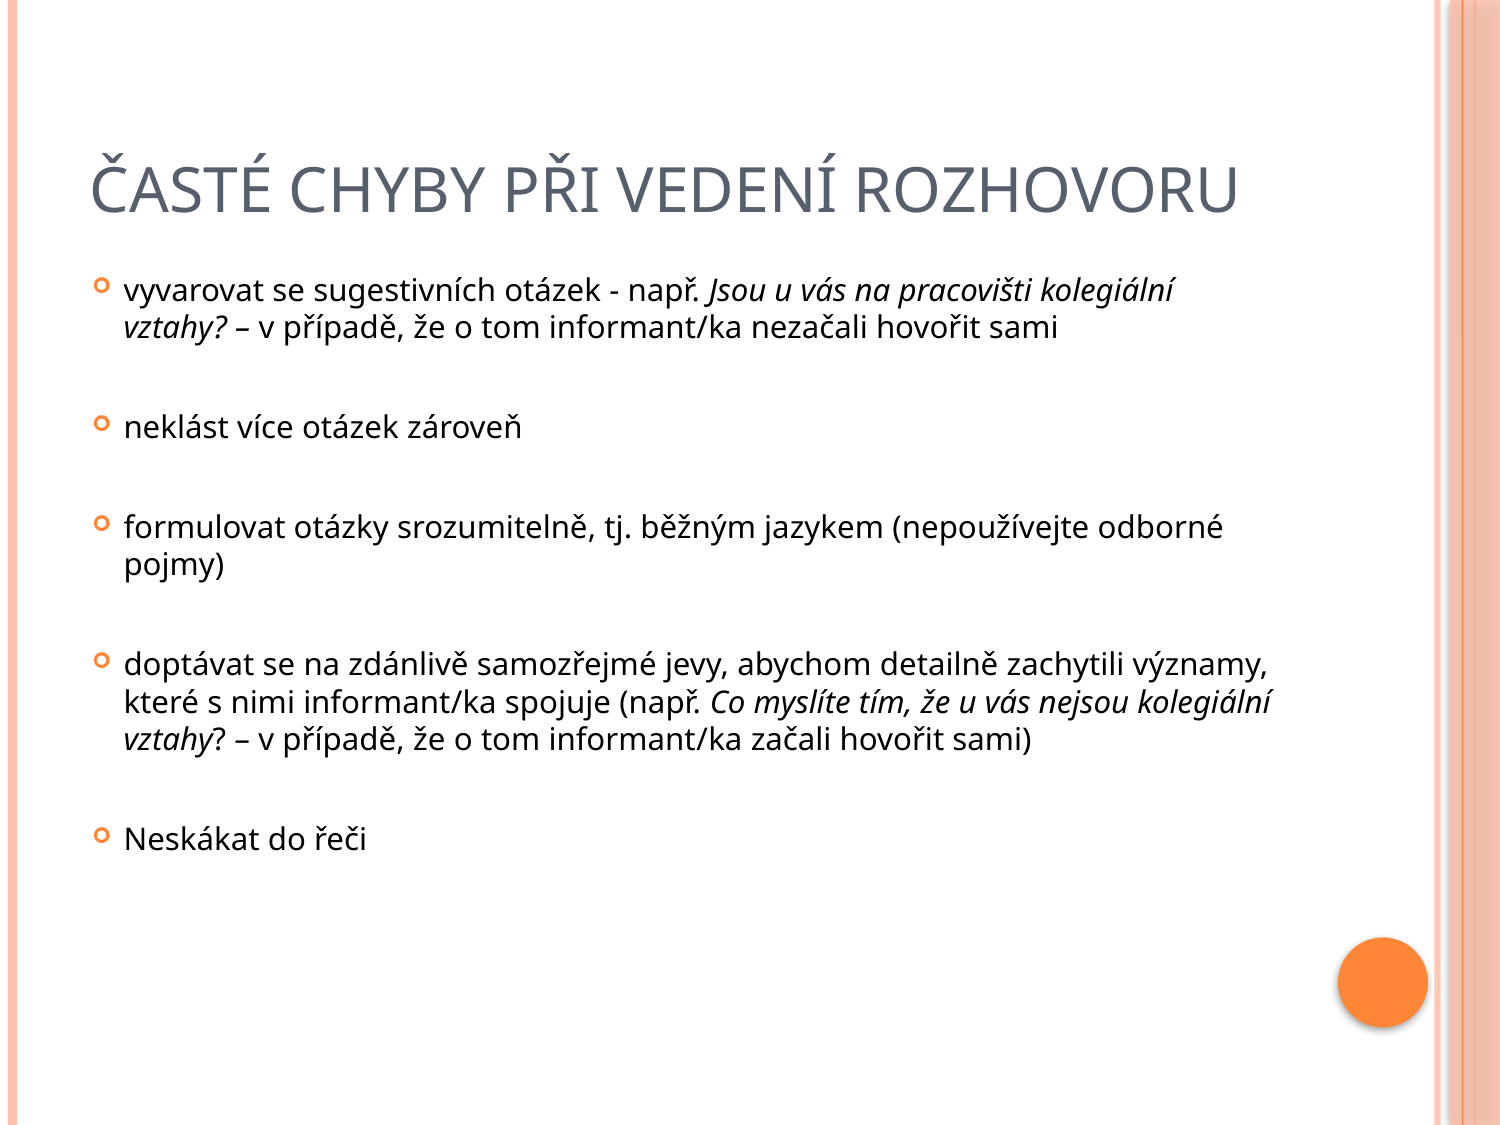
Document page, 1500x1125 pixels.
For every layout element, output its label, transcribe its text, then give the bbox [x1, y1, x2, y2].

title Časté chyby při vedení rozhovoru [75, 45, 1300, 233]
list vyvarovat se sugestivních otázek - např. Jsou u vás na pracovišti kolegiální vztahy? – v případě, že o tom informant/ka nezačali hovořit sami neklást více otázek zároveň formulovat otázky srozumitelně, tj. běžným jazykem (nepoužívejte odborné pojmy) doptávat se na zdánlivě samozřejmé jevy, abychom detailně zachytili významy, které s nimi informant/ka spojuje (např. Co myslíte tím, že u vás nejsou kolegiální vztahy? – v případě, že o tom informant/ka začali hovořit sami) Neskákat do řeči [75, 262, 1300, 1062]
